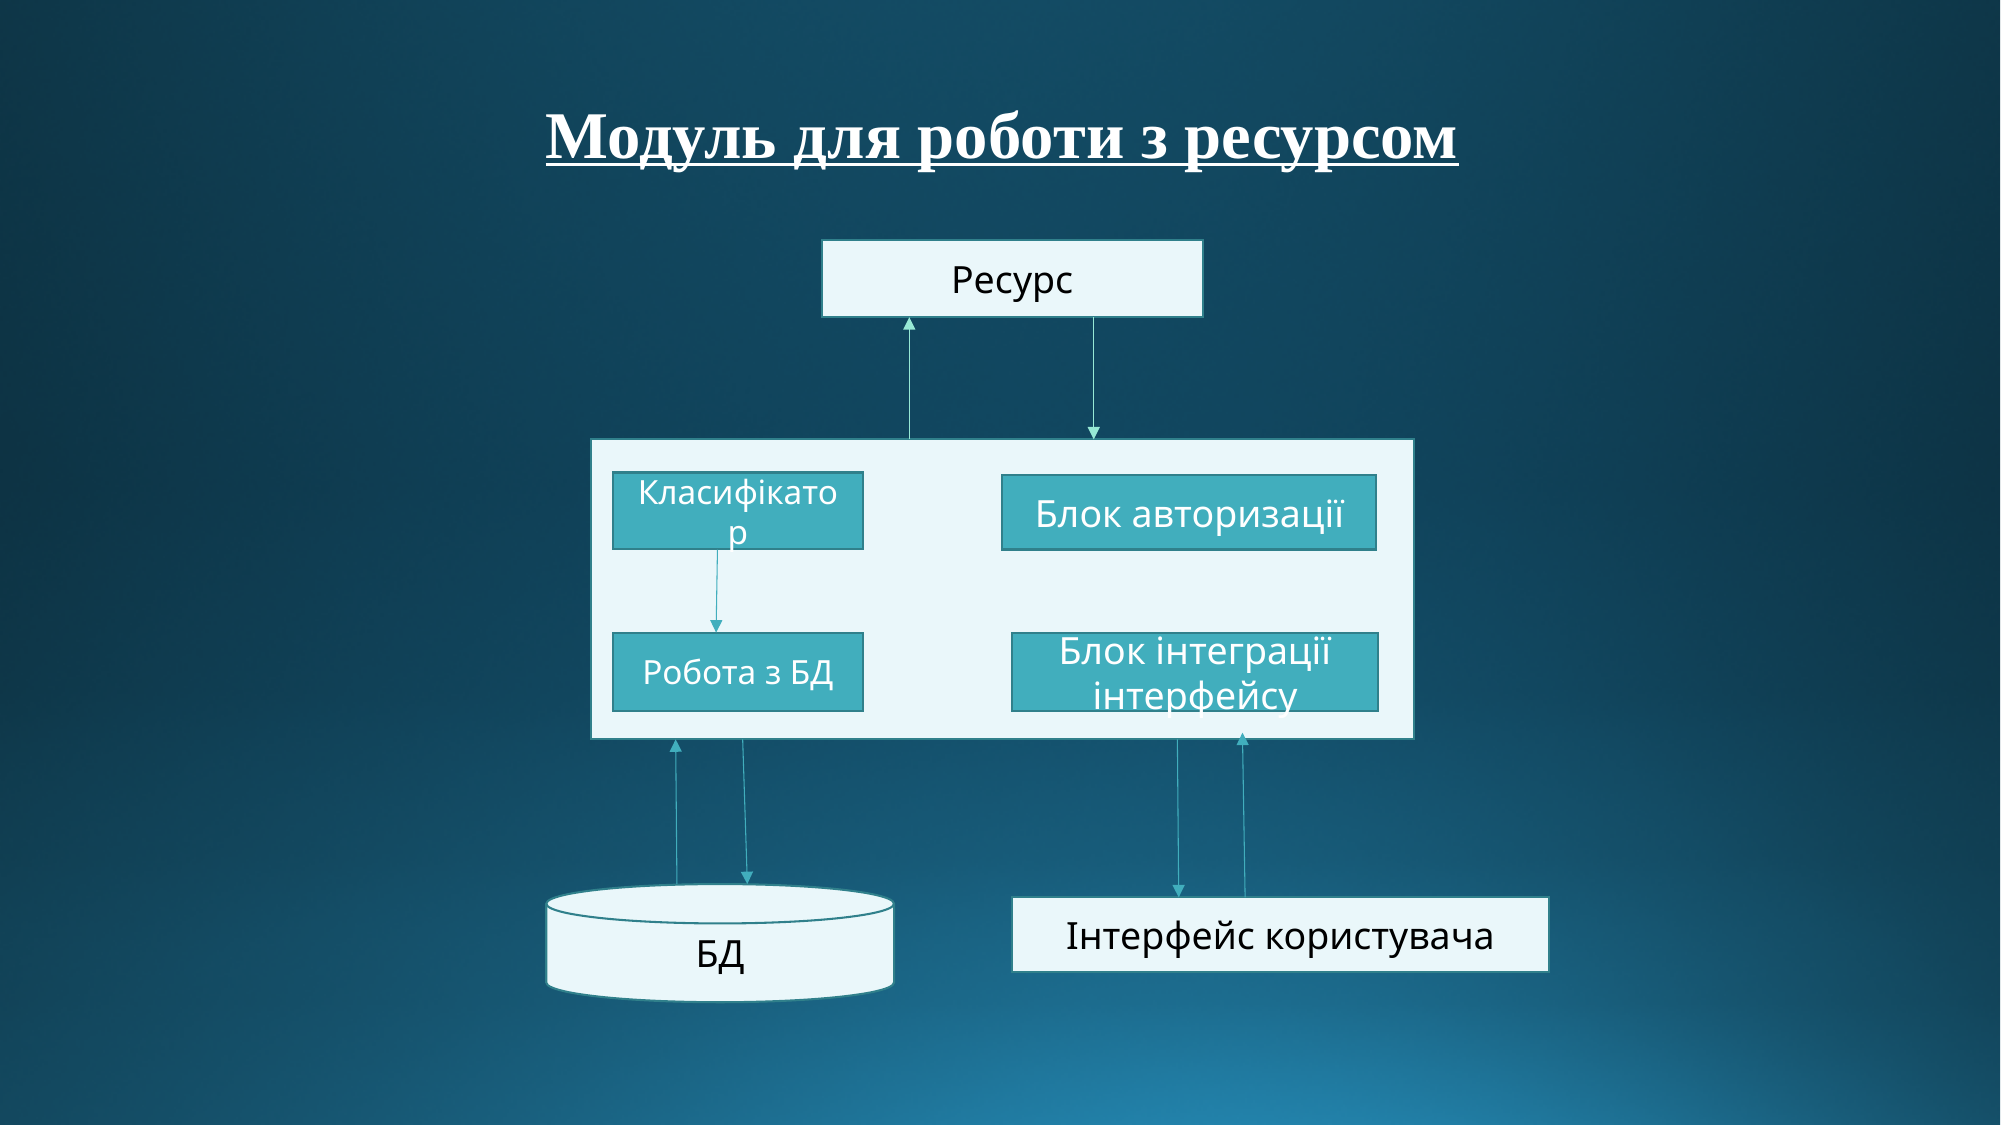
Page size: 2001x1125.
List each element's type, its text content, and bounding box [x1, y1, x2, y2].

text_box Блок авторизації [1001, 474, 1377, 551]
text_box Класифікатор [612, 471, 864, 550]
text_box БД [545, 883, 896, 1004]
picture [0, 0, 2001, 1125]
text_box Інтерфейс користувача [1011, 896, 1550, 973]
title Модуль для роботи з ресурсом [25, 67, 1980, 207]
text_box Блок інтеграції інтерфейсу [1011, 632, 1379, 712]
text_box [590, 438, 1415, 740]
text_box Ресурс [821, 239, 1204, 318]
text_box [742, 739, 748, 884]
text_box Робота з БД [612, 632, 864, 712]
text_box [1242, 732, 1246, 898]
